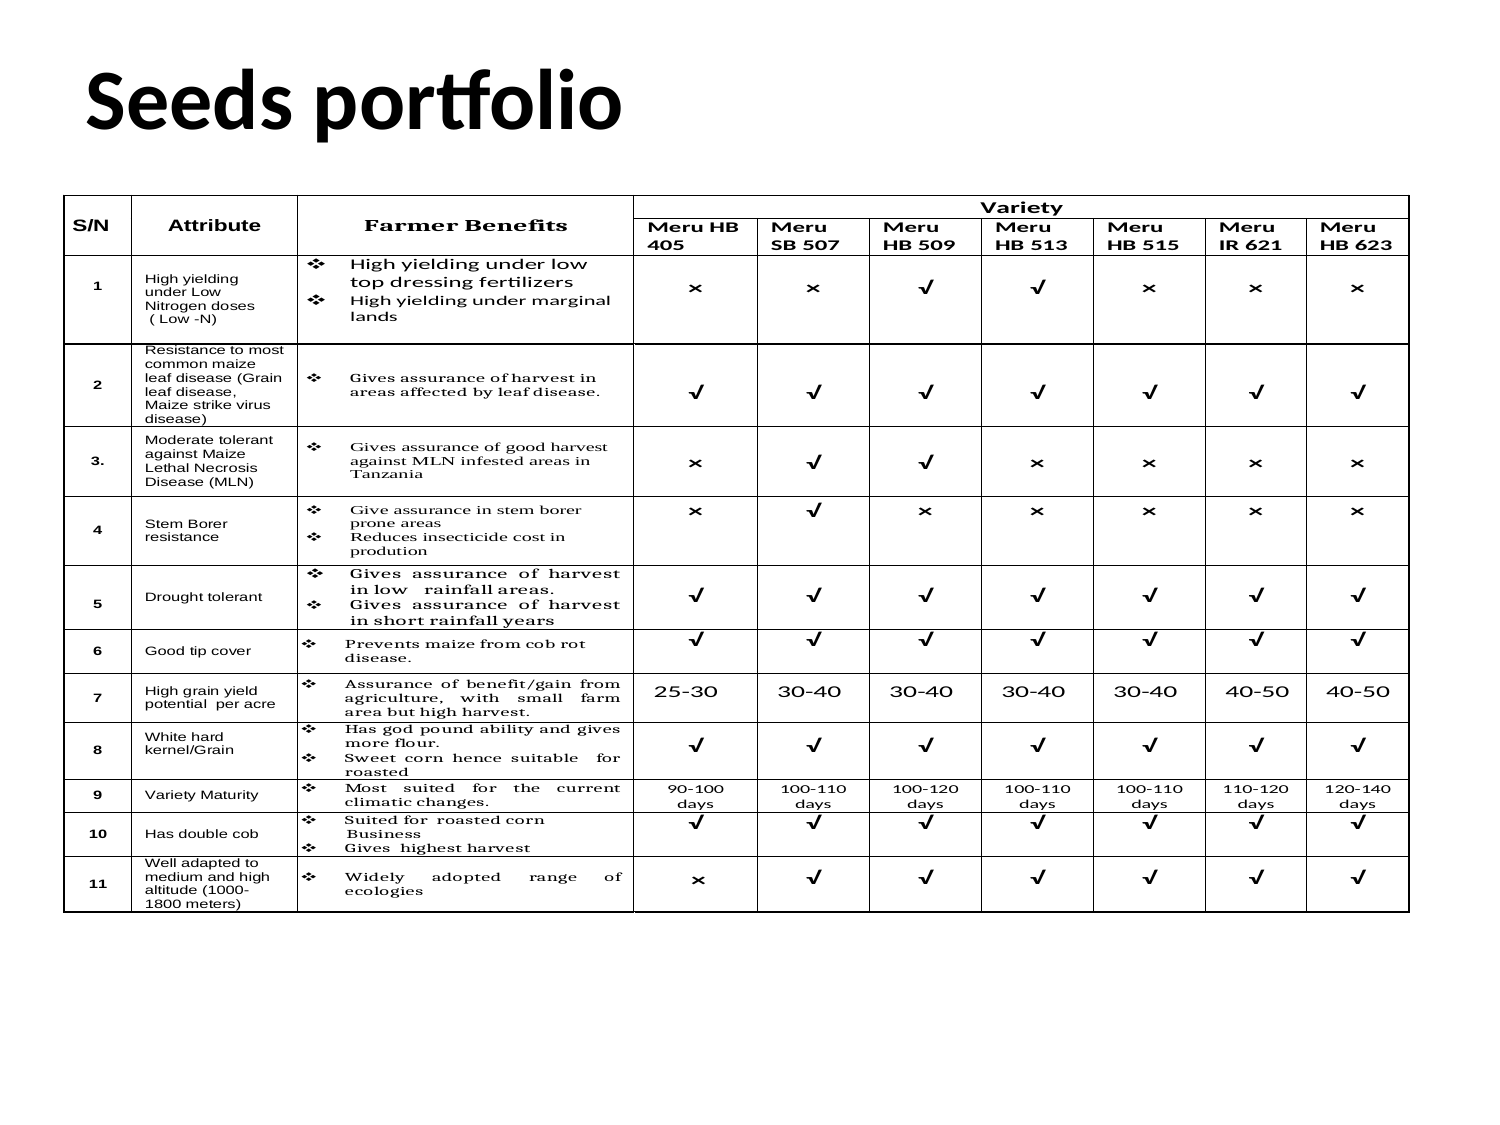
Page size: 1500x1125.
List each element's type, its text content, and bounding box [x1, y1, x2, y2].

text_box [40, 136, 1436, 988]
title Seeds portfolio [70, 35, 1421, 135]
